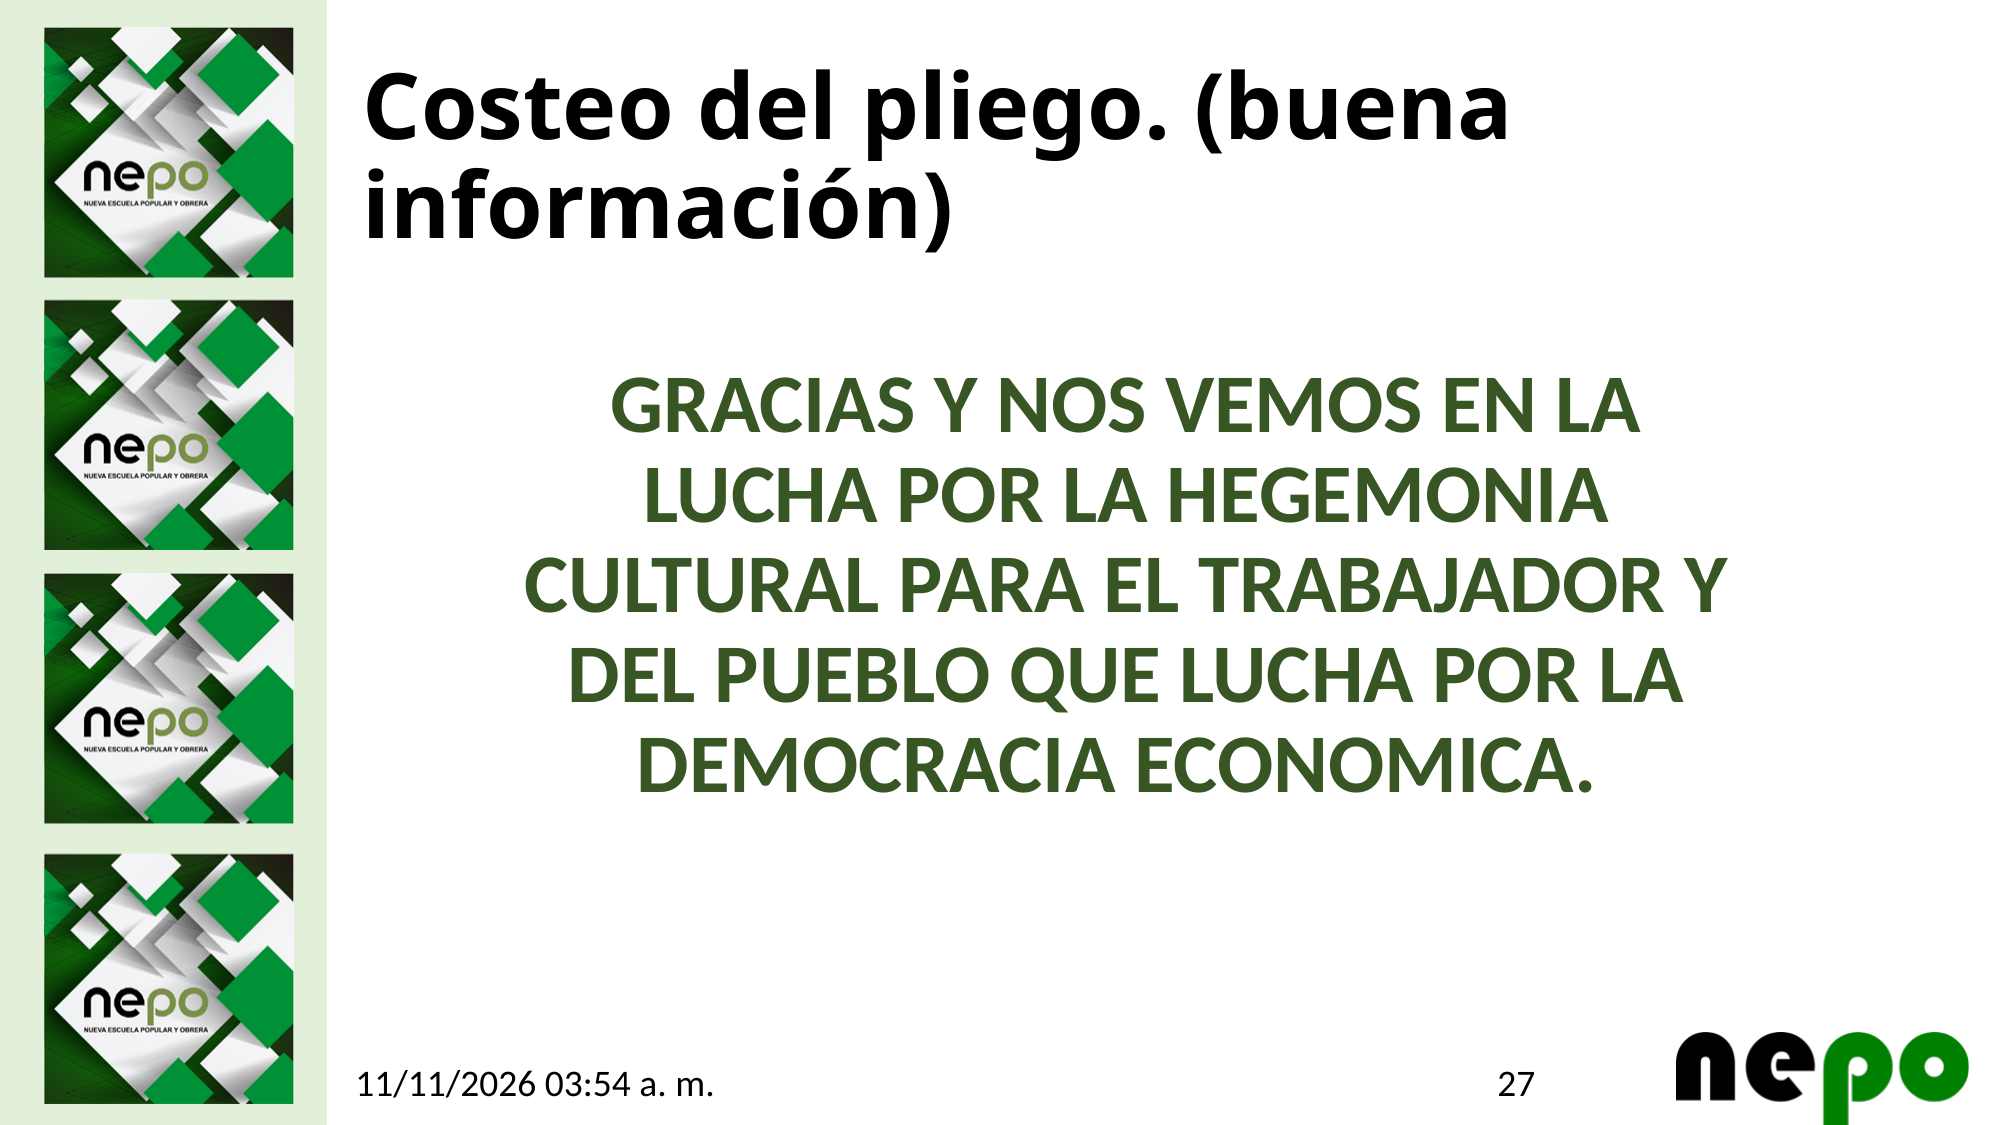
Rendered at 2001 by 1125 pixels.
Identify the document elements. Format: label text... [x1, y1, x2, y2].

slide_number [340, 1051, 791, 1111]
title Costeo del pliego. (buena información) [347, 52, 1964, 189]
slide_number 27 [1482, 1051, 1675, 1111]
list GRACIAS Y NOS VEMOS EN LA LUCHA POR LA HEGEMONIA CULTURAL PARA EL TRABAJADOR Y DEL PUEBLO QUE LUCHA POR LA DEMOCRACIA ECONOMICA. [503, 353, 1750, 838]
picture [0, 0, 327, 1125]
picture [1676, 1032, 1969, 1125]
